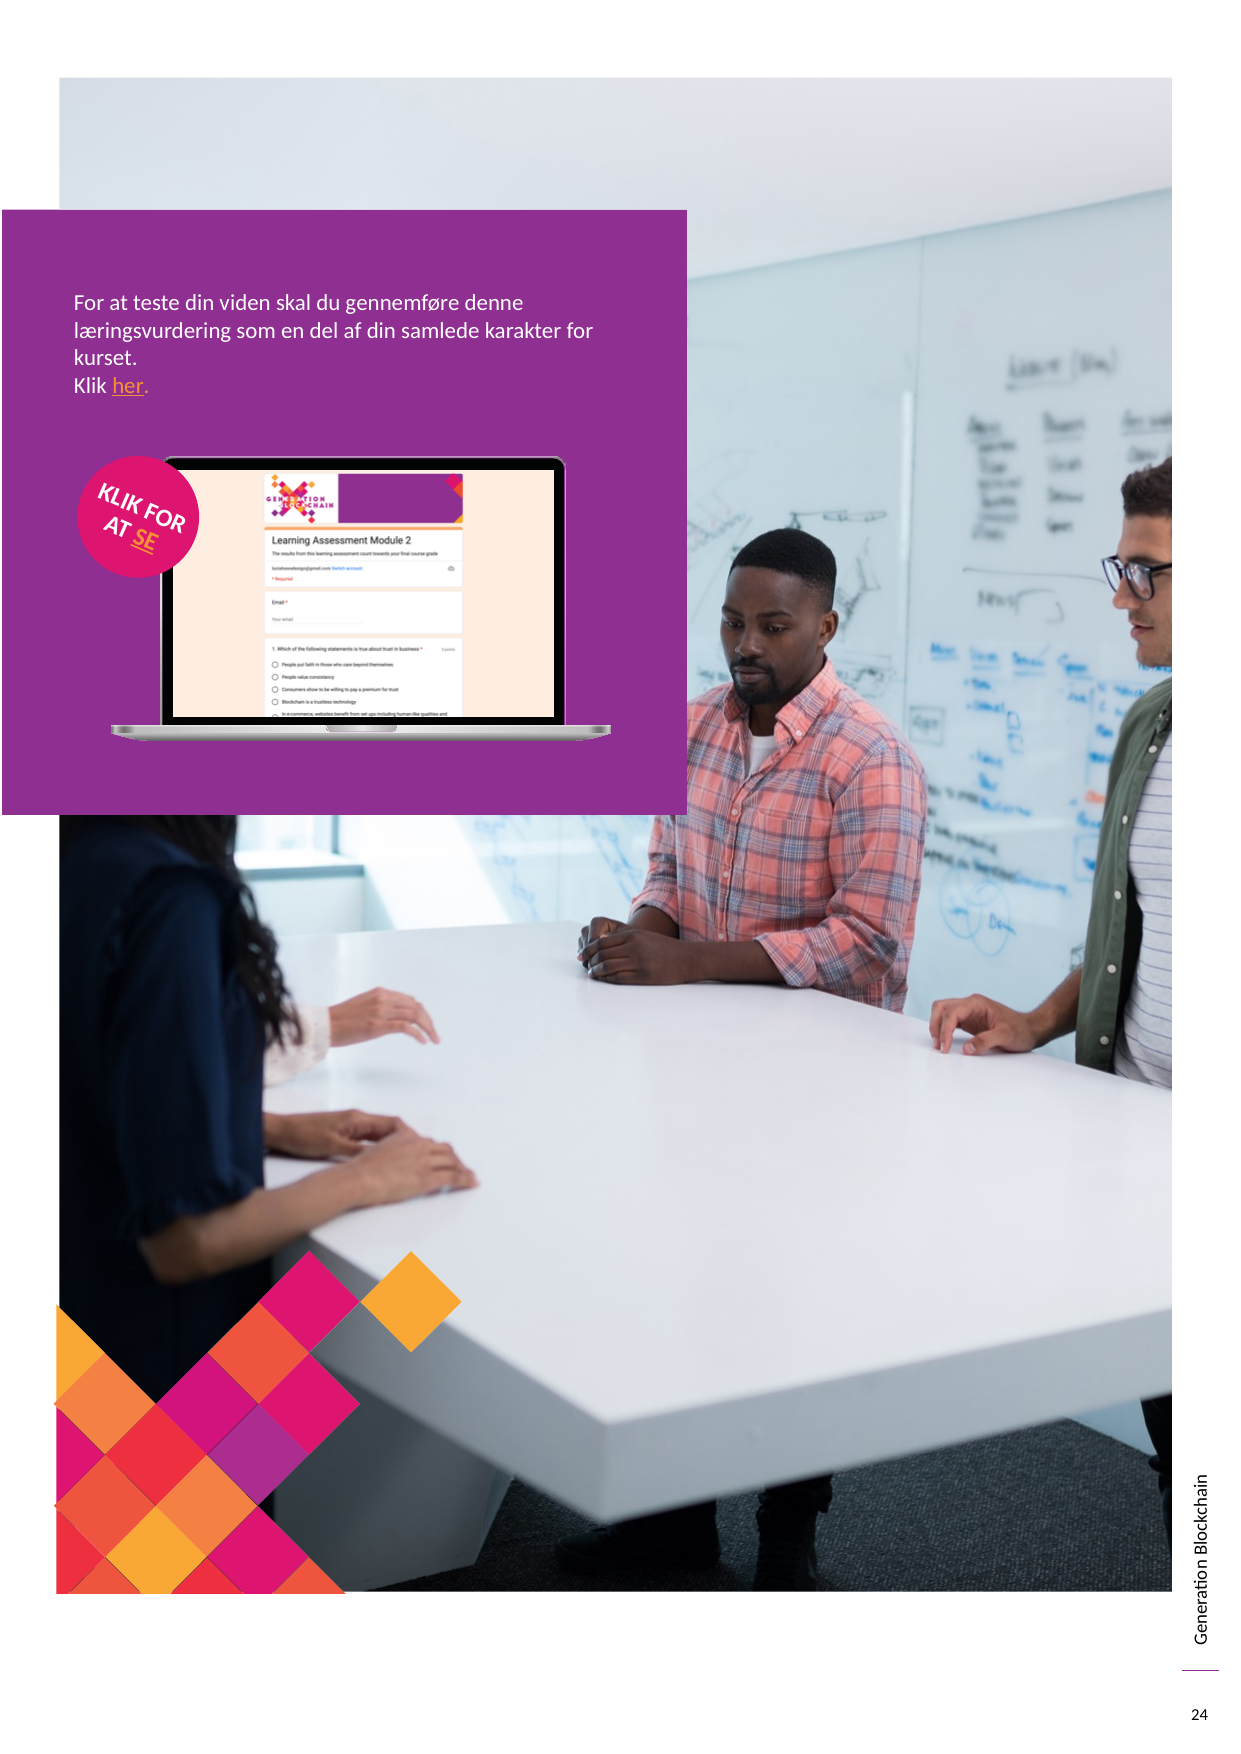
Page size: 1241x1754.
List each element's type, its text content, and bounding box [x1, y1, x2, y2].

slide_number 24 [1170, 1692, 1229, 1736]
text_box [68, 455, 204, 578]
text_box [111, 456, 611, 741]
picture [59, 77, 1172, 1592]
